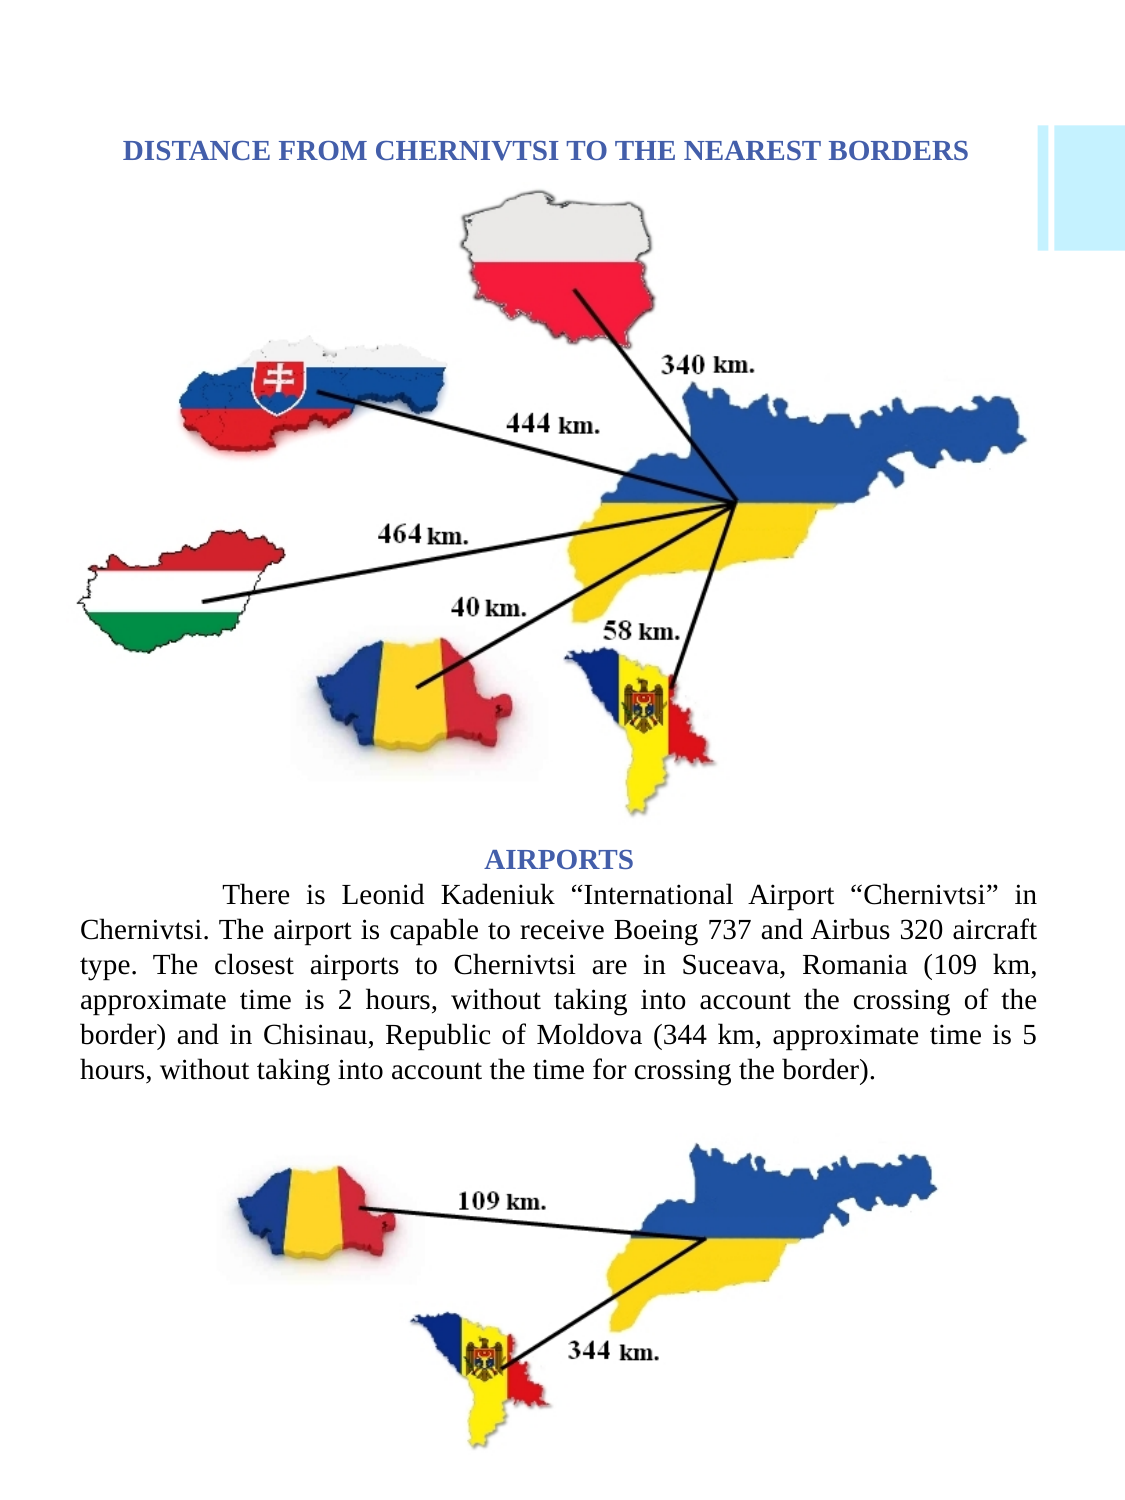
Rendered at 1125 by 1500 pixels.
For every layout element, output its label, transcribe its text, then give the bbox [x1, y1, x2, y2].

picture [207, 1091, 953, 1457]
text_box DISTANCE FROM CHERNIVTSI TO THE NEAREST BORDERS [64, 123, 1035, 184]
picture [65, 182, 1036, 832]
text_box AIRPORTS There is Leonid Kadeniuk “International Airport “Chernivtsi” in Chernivtsi. The airport is capable to receive Boeing 737 and Airbus 320 aircraft type. The closest airports to Chernivtsi are in Suceava, Romania (109 km, approximate time is 2 hours, without taking into account the crossing of the border) and in Chisinau, Republic of Moldova (344 km, approximate time is 5 hours, without taking into account the time for crossing the border). [64, 832, 1054, 1117]
